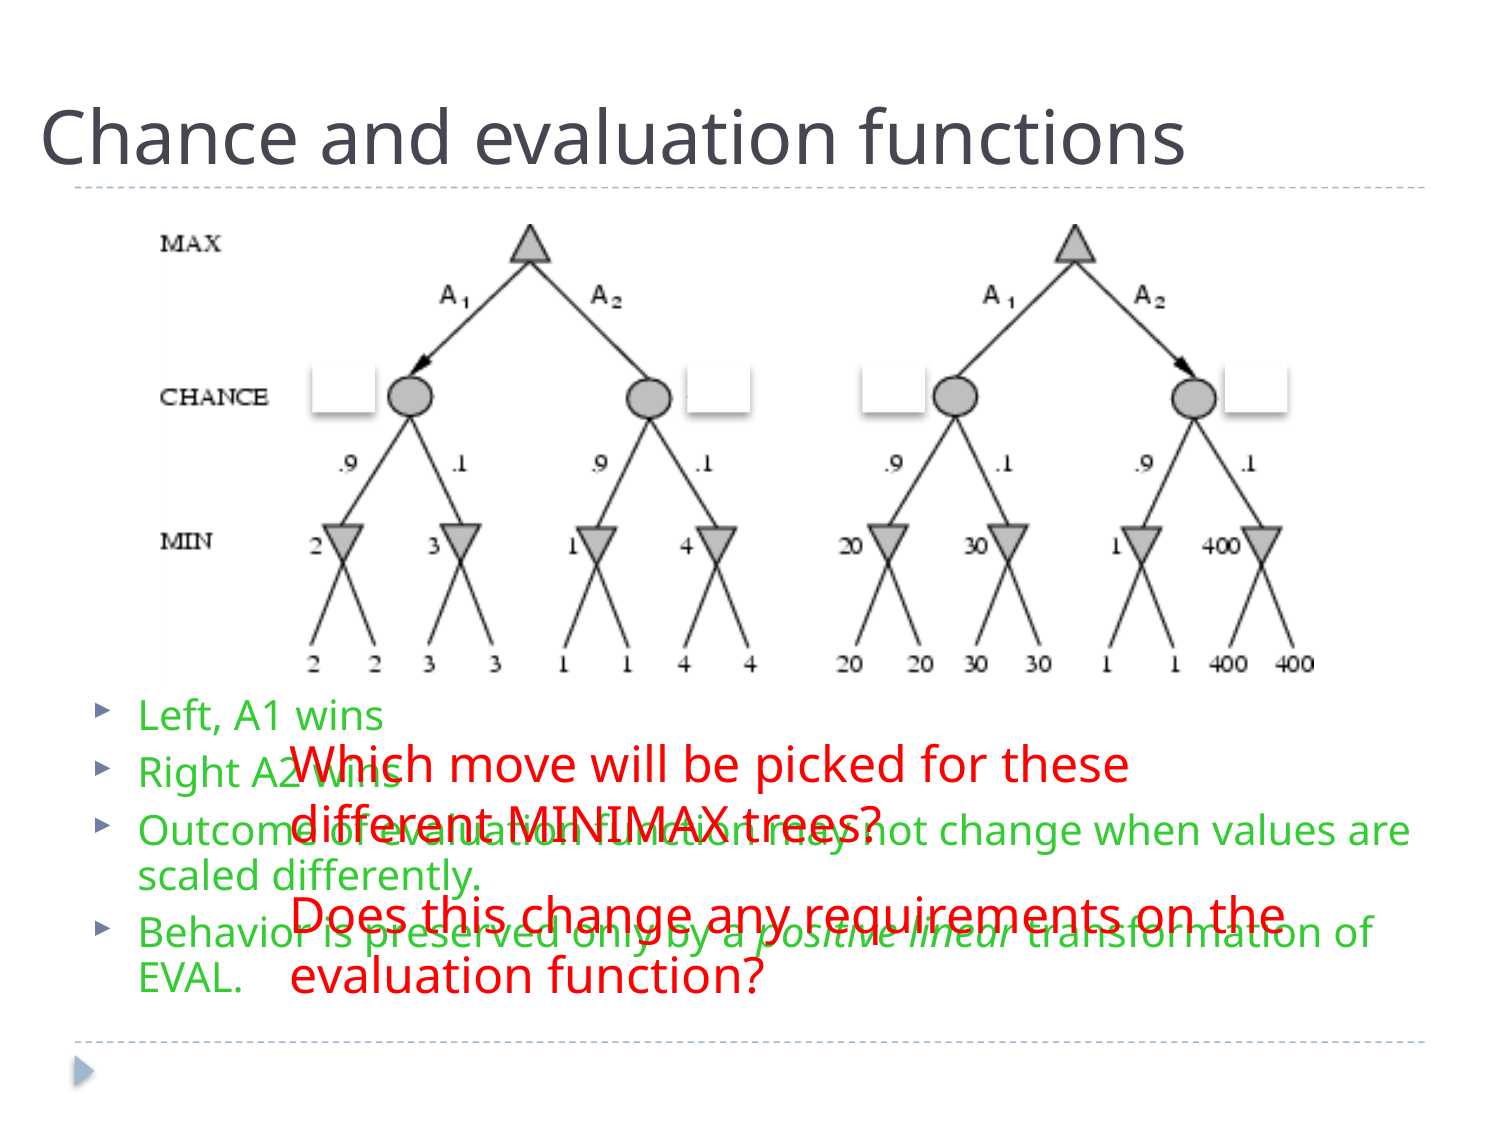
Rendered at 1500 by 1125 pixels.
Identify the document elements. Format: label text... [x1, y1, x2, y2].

title Chance and evaluation functions [24, 12, 1488, 188]
text_box Does this change any requirements on the evaluation function? [274, 876, 1338, 1011]
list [124, 224, 1338, 688]
list Left, A1 wins Right A2 wins Outcome of evaluation function may not change when values are scaled differently. Behavior is preserved only by a positive linear transformation of EVAL. [77, 686, 1428, 1092]
text_box Which move will be picked for these different MINIMAX trees? [274, 724, 1338, 860]
